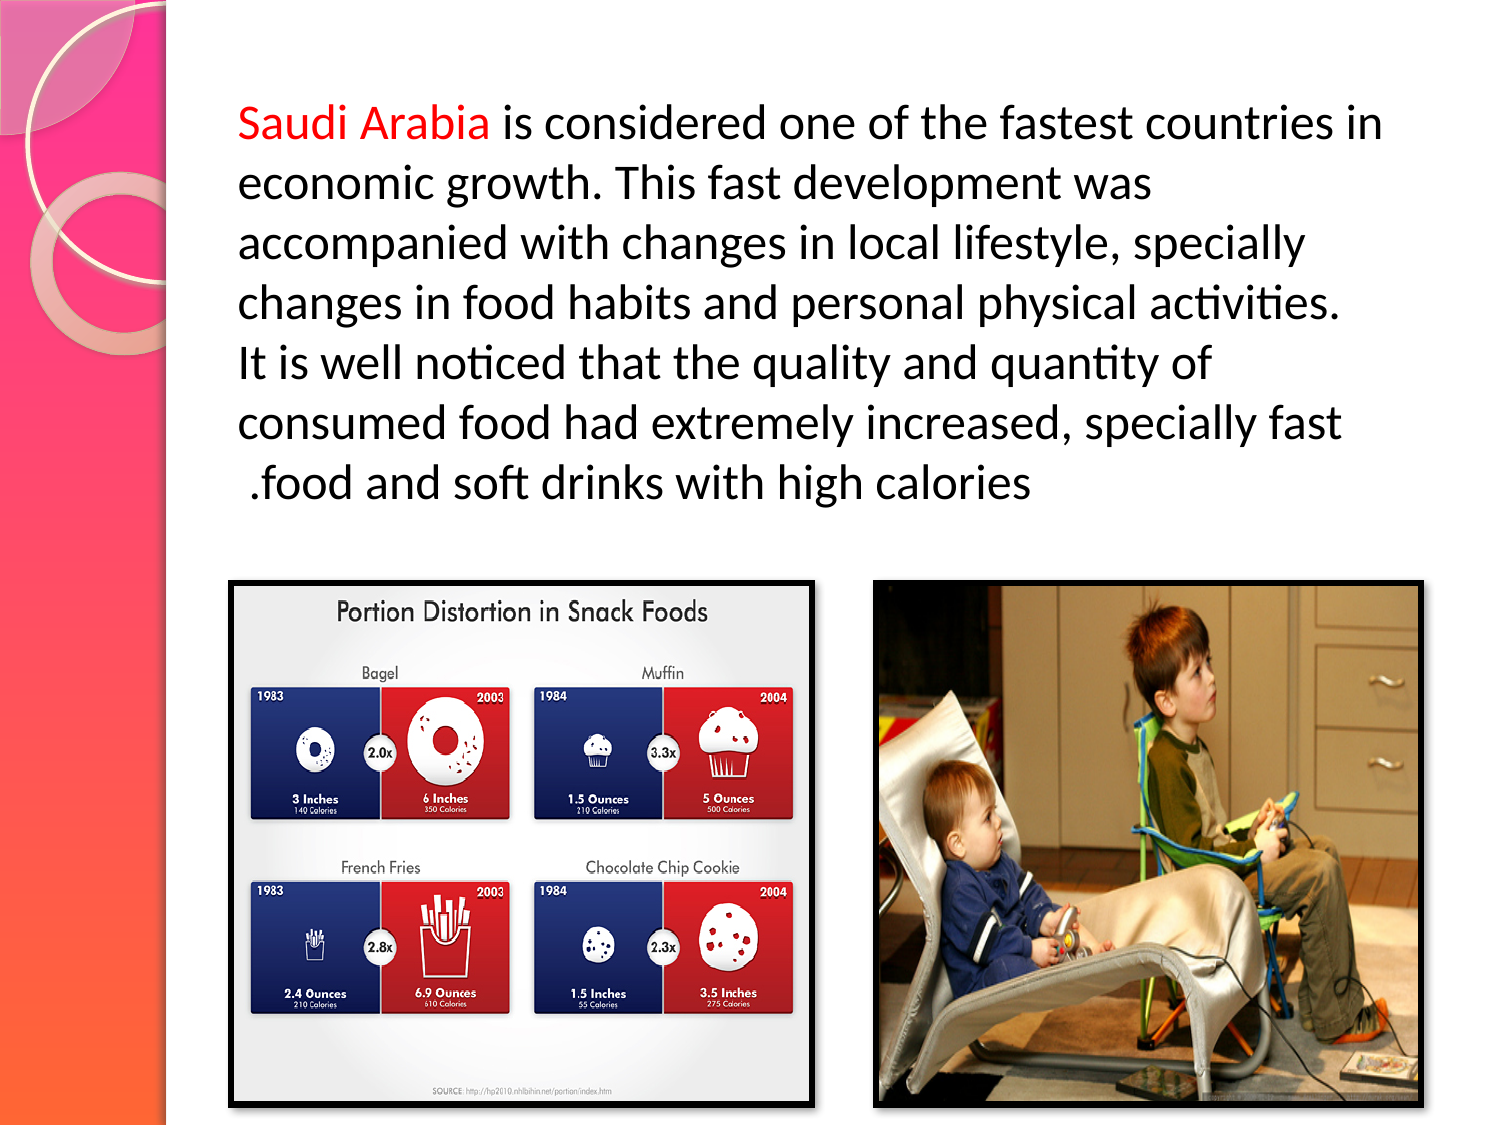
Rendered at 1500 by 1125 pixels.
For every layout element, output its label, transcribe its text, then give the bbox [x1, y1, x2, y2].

picture [234, 585, 809, 1102]
list Saudi Arabia is considered one of the fastest countries in economic growth. This fast development was accompanied with changes in local lifestyle, specially changes in food habits and personal physical activities. It is well noticed that the quality and quantity of consumed food had extremely increased, specially fast food and soft drinks with high calories. [222, 82, 1453, 905]
picture [878, 585, 1419, 1102]
